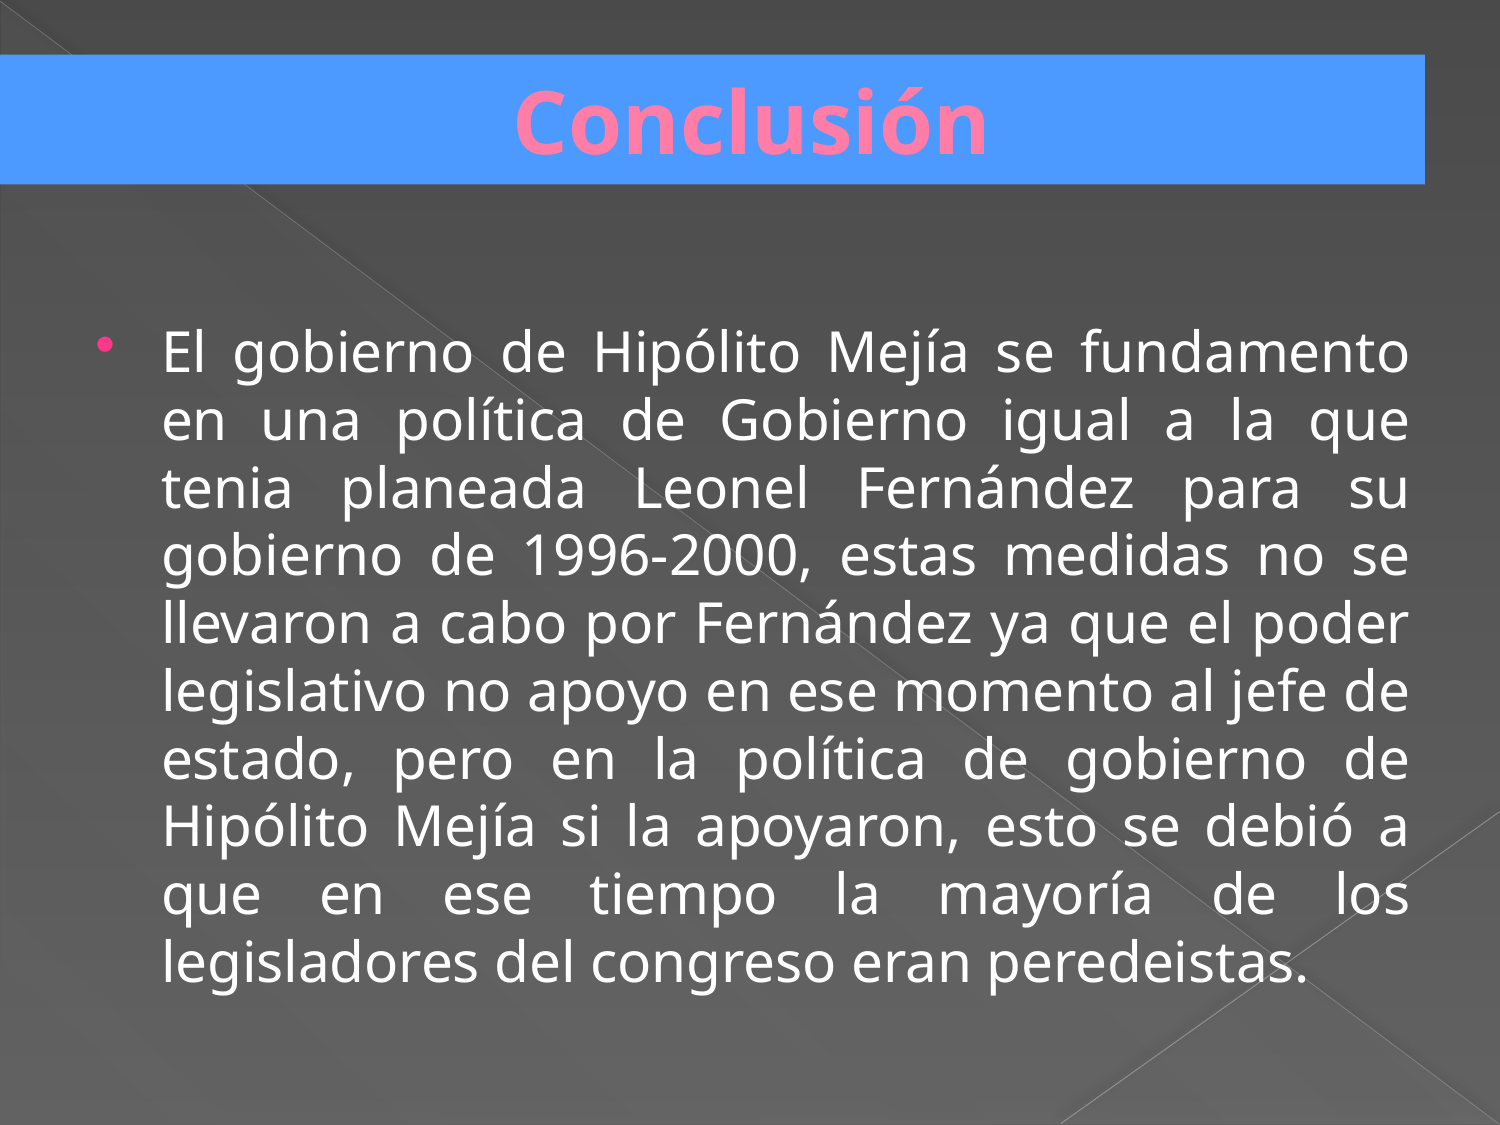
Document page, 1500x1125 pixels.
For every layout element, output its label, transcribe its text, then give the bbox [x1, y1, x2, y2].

list El gobierno de Hipólito Mejía se fundamento en una política de Gobierno igual a la que tenia planeada Leonel Fernández para su gobierno de 1996-2000, estas medidas no se llevaron a cabo por Fernández ya que el poder legislativo no apoyo en ese momento al jefe de estado, pero en la política de gobierno de Hipólito Mejía si la apoyaron, esto se debió a que en ese tiempo la mayoría de los legisladores del congreso eran peredeistas. [75, 308, 1425, 1059]
title Conclusión [0, 54, 1425, 185]
